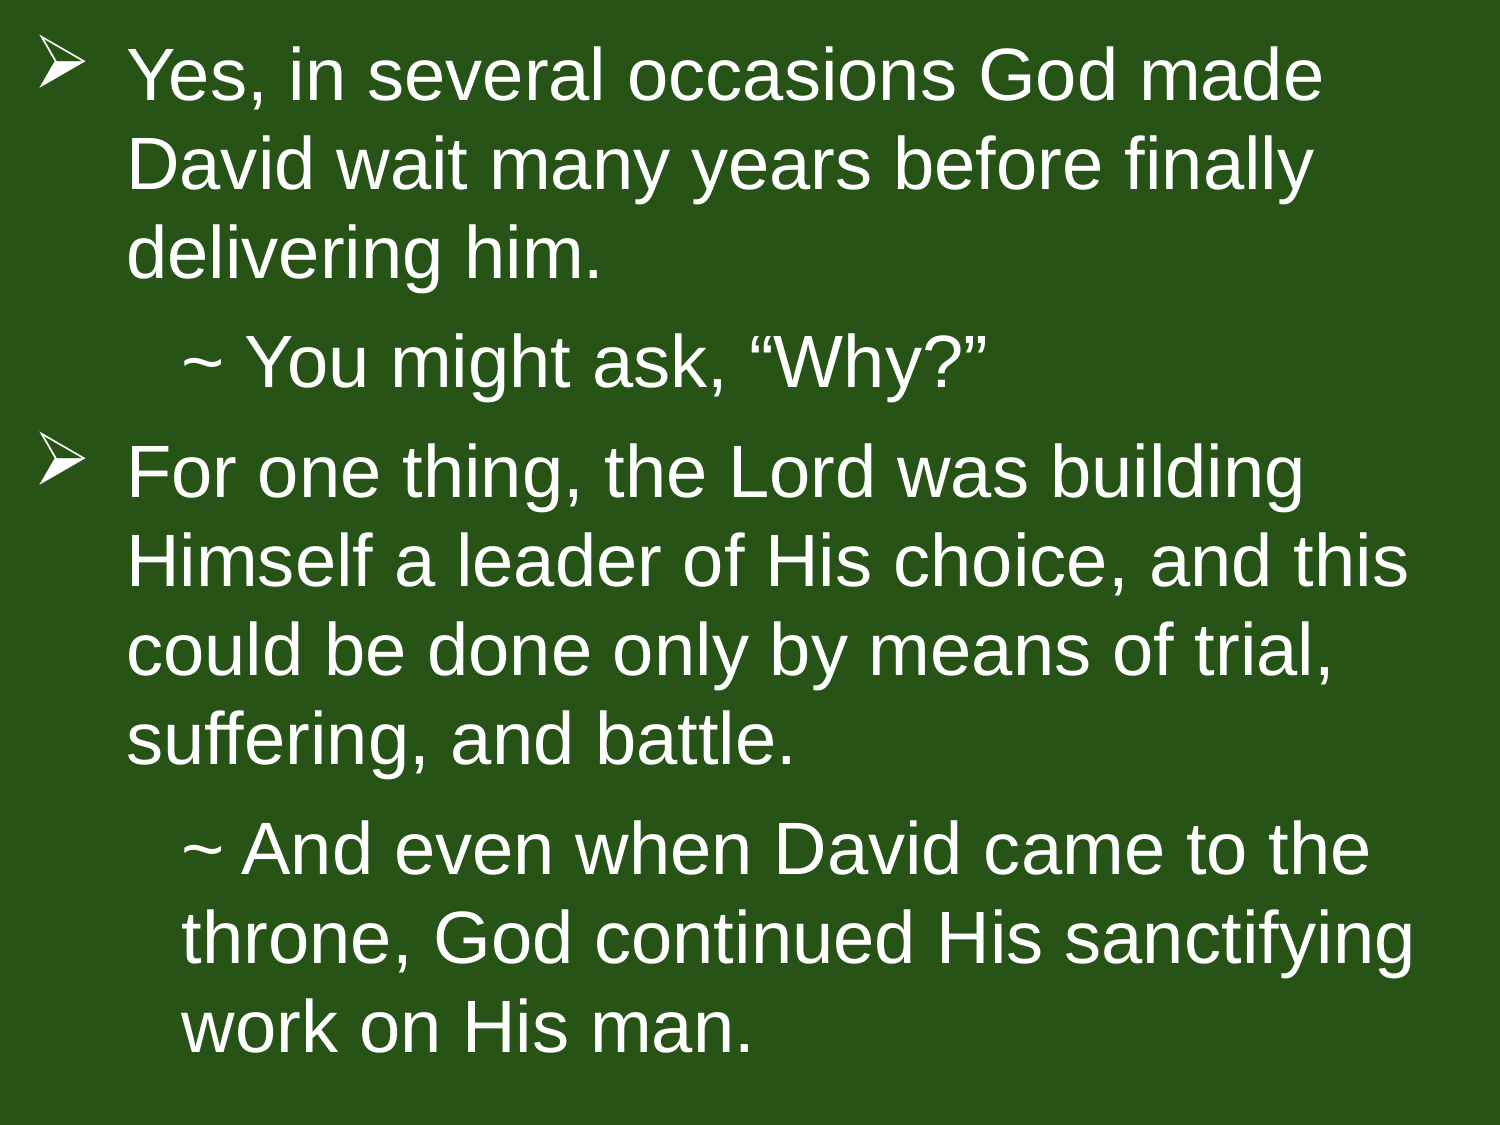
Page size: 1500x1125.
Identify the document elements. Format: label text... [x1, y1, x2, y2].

subtitle Yes, in several occasions God made David wait many years before finally delivering him. ~ You might ask, “Why?” For one thing, the Lord was building Himself a leader of His choice, and this could be done only by means of trial, suffering, and battle. ~ And even when David came to the throne, God continued His sanctifying work on His man. [18, 18, 1484, 1106]
